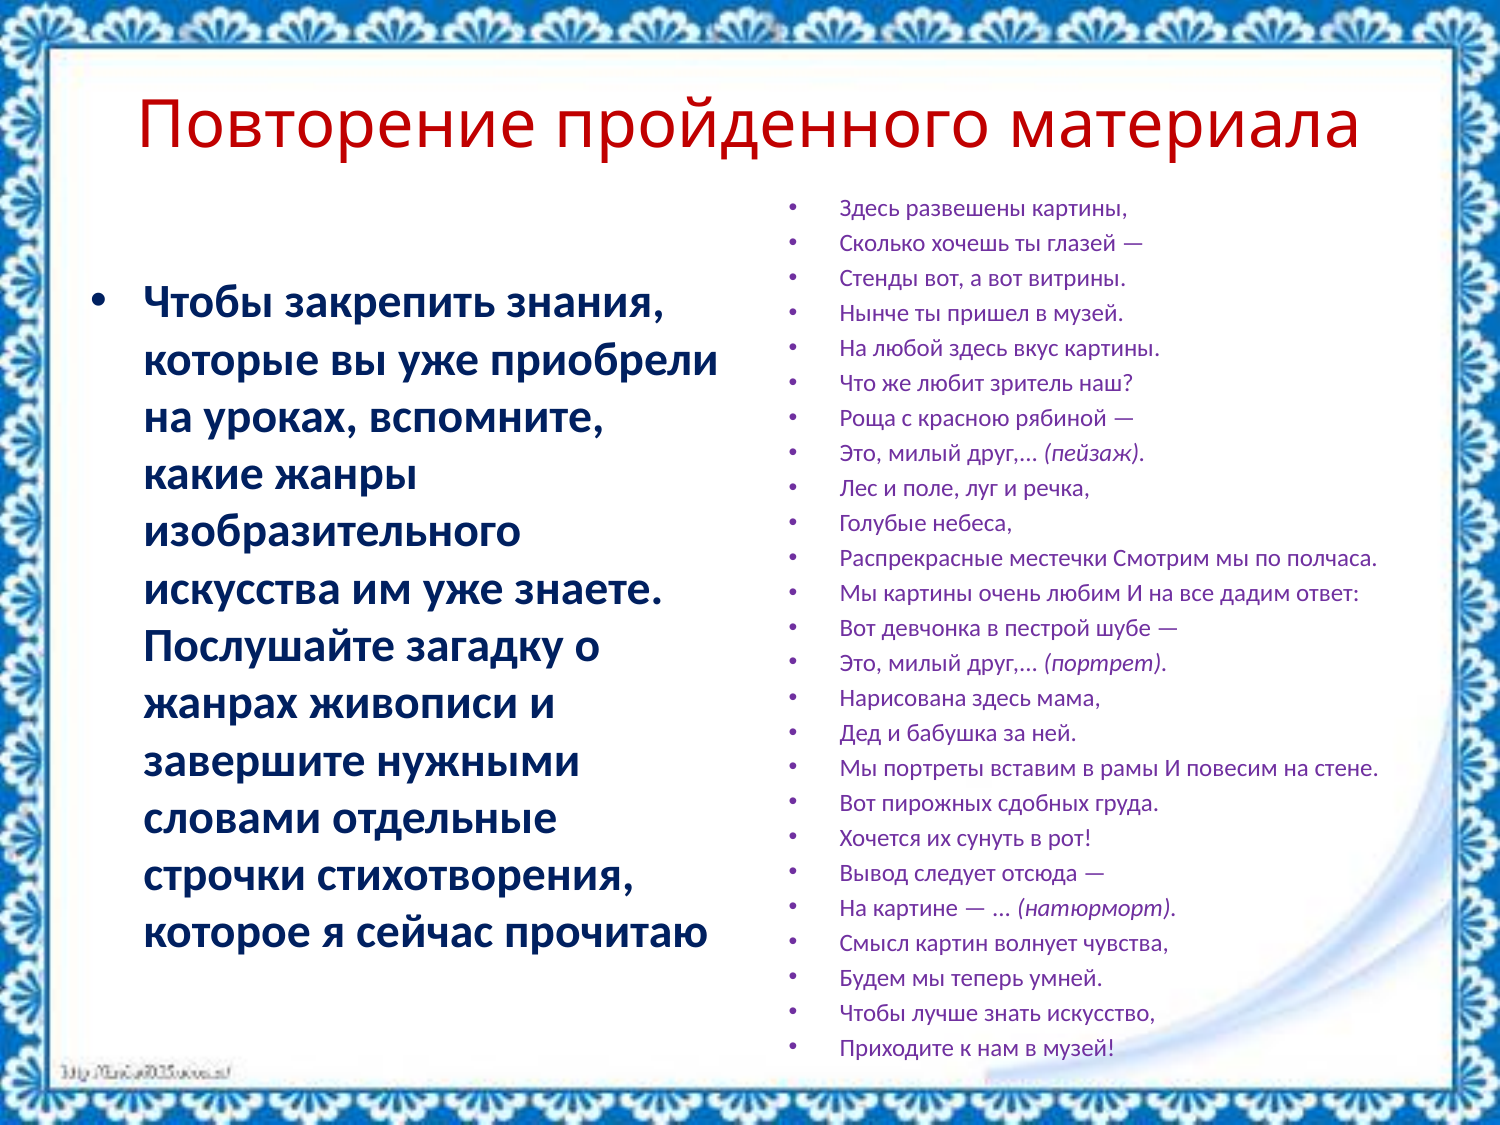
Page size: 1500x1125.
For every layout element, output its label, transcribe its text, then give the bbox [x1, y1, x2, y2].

list Чтобы закрепить знания, которые вы уже приобрели на уроках, вспомните, какие жанры изобразительного искусства им уже знаете. Послушайте загадку о жанрах живописи и завершите нужными словами отдельные строчки стихотворения, которое я сейчас прочитаю [75, 262, 738, 1005]
picture [0, 0, 1500, 1125]
list Здесь развешены картины, Сколько хочешь ты глазей — Стенды вот, а вот витрины. Нынче ты пришел в музей. На любой здесь вкус картины. Что же любит зритель наш? Роща с красною рябиной — Это, милый друг,... (пейзаж). Лес и поле, луг и речка, Голубые небеса, Распрекрасные местечки Смотрим мы по полчаса. Мы картины очень любим И на все дадим ответ: Вот девчонка в пестрой шубе — Это, милый друг,... (портрет). Нарисована здесь мама, Дед и бабушка за ней. Мы портреты вставим в рамы И повесим на стене. Вот пирожных сдобных груда. Хочется их сунуть в рот! Вывод следует отсюда — На картине — ... (натюрморт). Смысл картин волнует чувства, Будем мы теперь умней. Чтобы лучше знать искусство, Приходите к нам в музей! [773, 184, 1437, 1088]
title Повторение пройденного материала [75, 45, 1425, 197]
